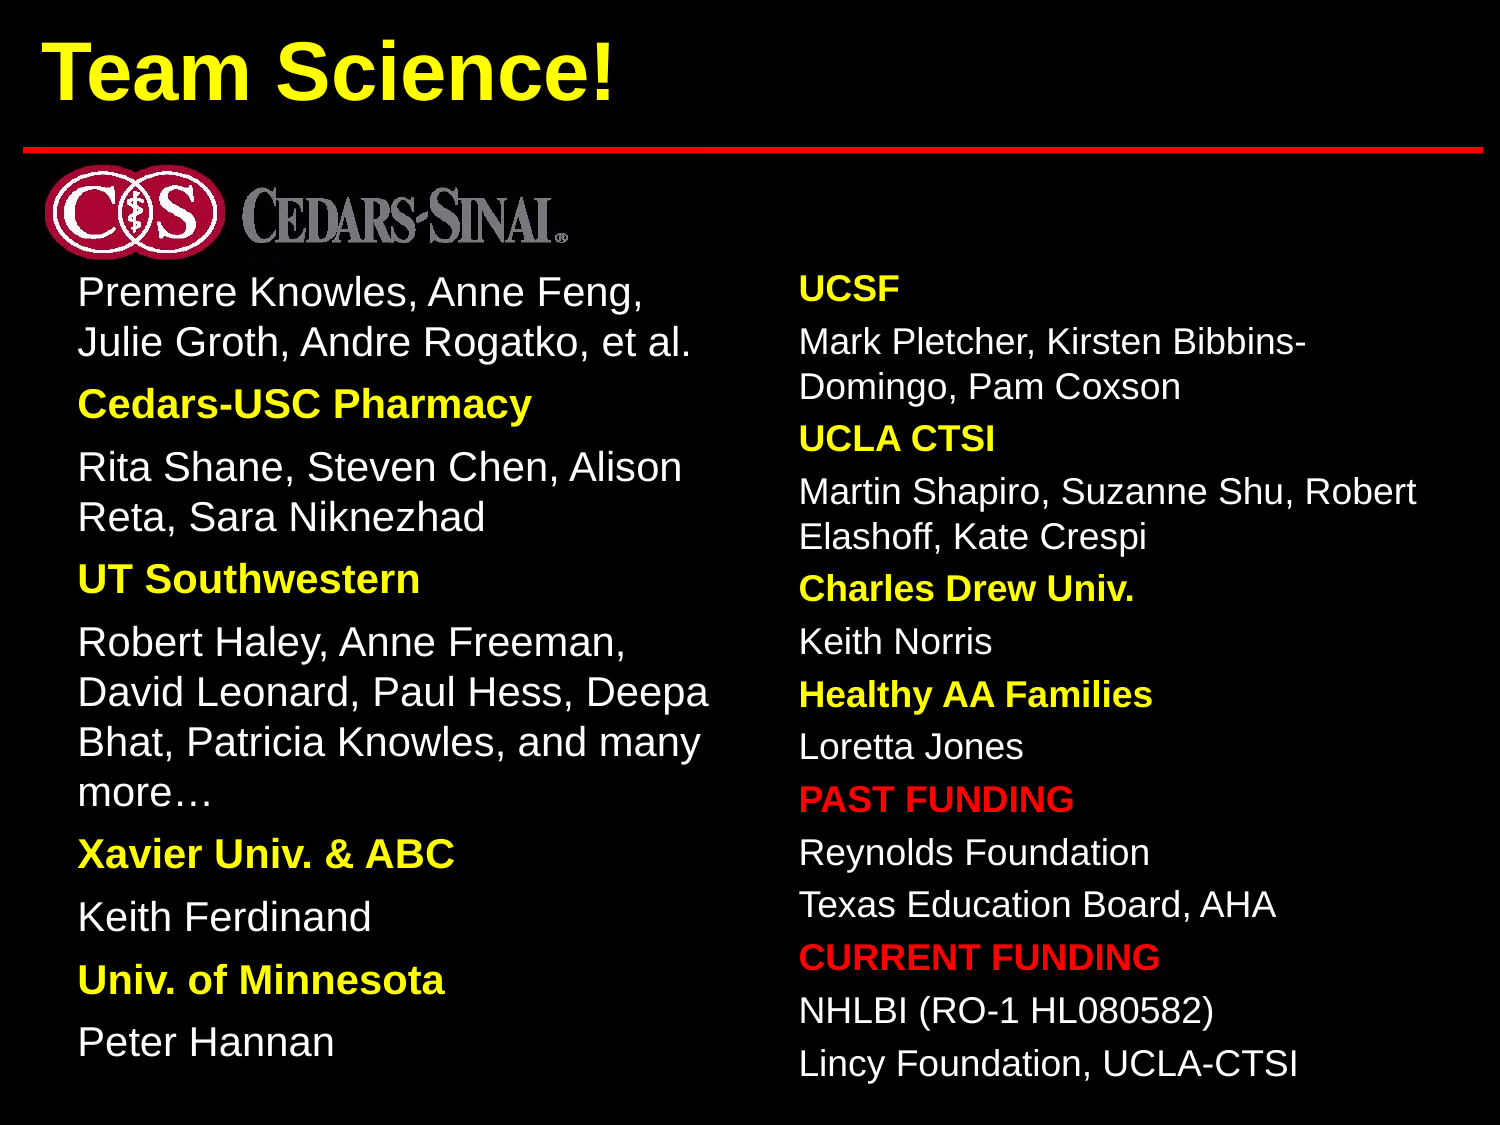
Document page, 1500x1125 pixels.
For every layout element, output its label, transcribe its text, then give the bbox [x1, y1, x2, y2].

list UCSF Mark Pletcher, Kirsten Bibbins-Domingo, Pam Coxson UCLA CTSI Martin Shapiro, Suzanne Shu, Robert Elashoff, Kate Crespi Charles Drew Univ. Keith Norris Healthy AA Families Loretta Jones PAST FUNDING Reynolds Foundation Texas Education Board, AHA CURRENT FUNDING NHLBI (RO-1 HL080582) Lincy Foundation, UCLA-CTSI [763, 256, 1454, 1099]
picture [44, 140, 704, 263]
list Premere Knowles, Anne Feng, Julie Groth, Andre Rogatko, et al. Cedars-USC Pharmacy Rita Shane, Steven Chen, Alison Reta, Sara Niknezhad UT Southwestern Robert Haley, Anne Freeman, David Leonard, Paul Hess, Deepa Bhat, Patricia Knowles, and many more… Xavier Univ. & ABC Keith Ferdinand Univ. of Minnesota Peter Hannan [48, 256, 739, 1096]
title Team Science! [33, 16, 1469, 114]
